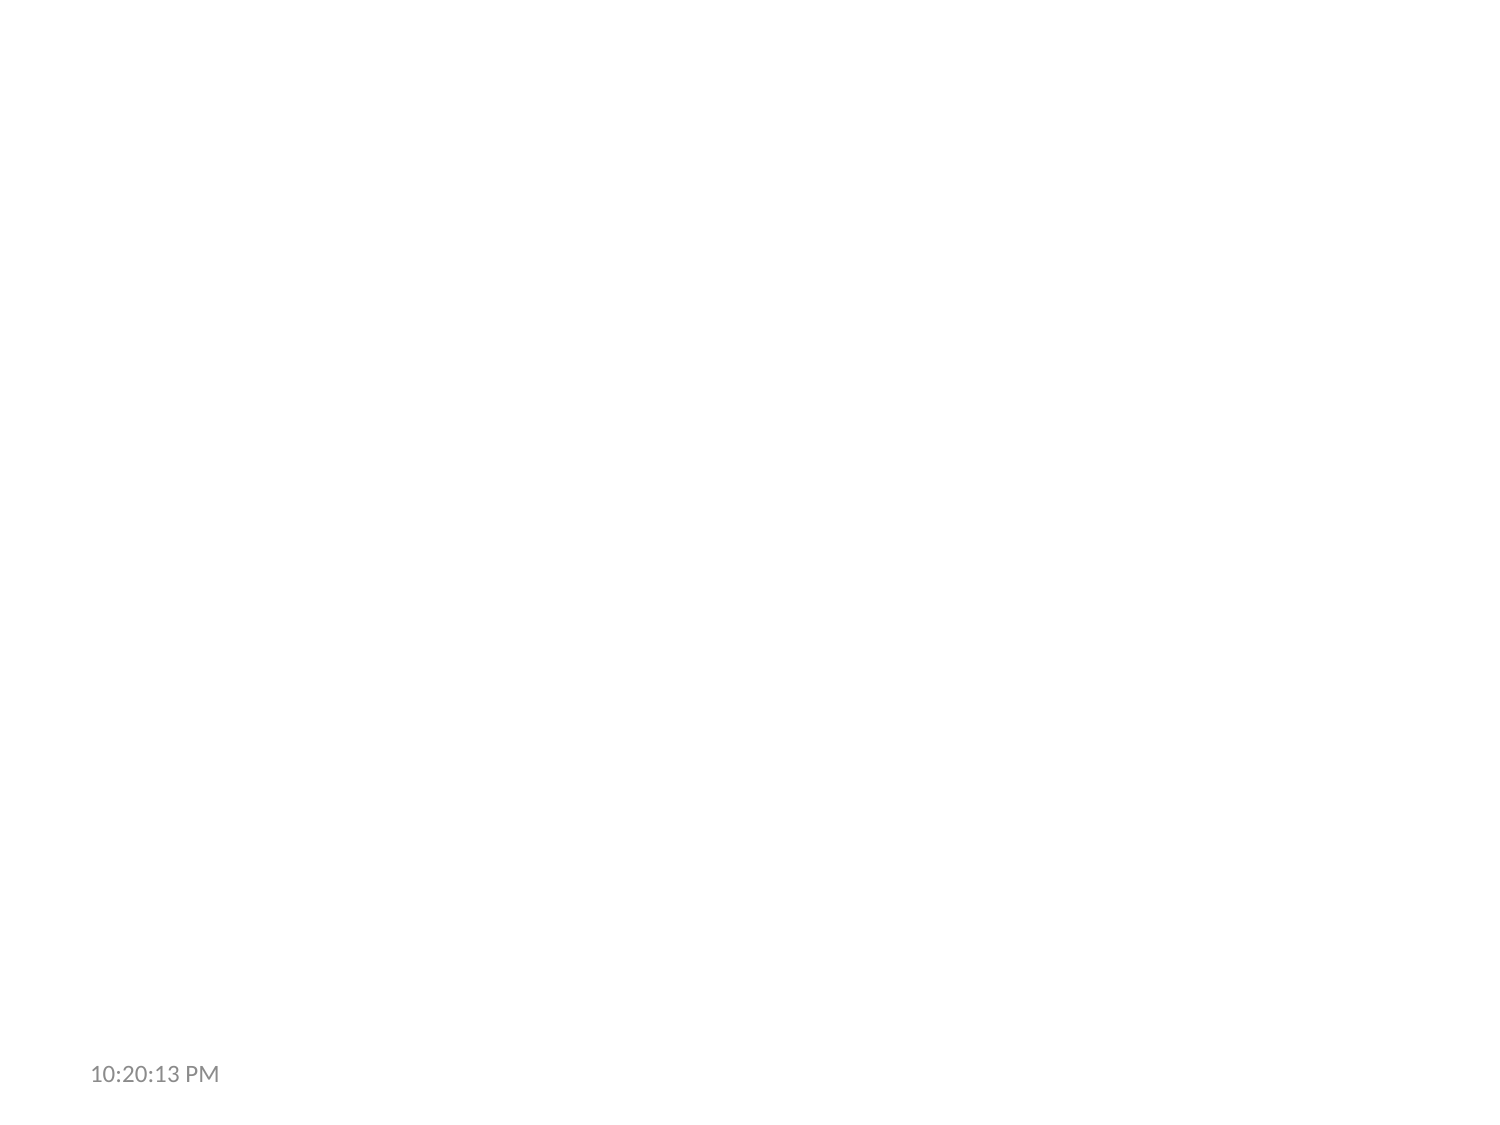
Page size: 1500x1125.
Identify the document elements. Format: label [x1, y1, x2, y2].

slide_number [75, 1042, 425, 1103]
